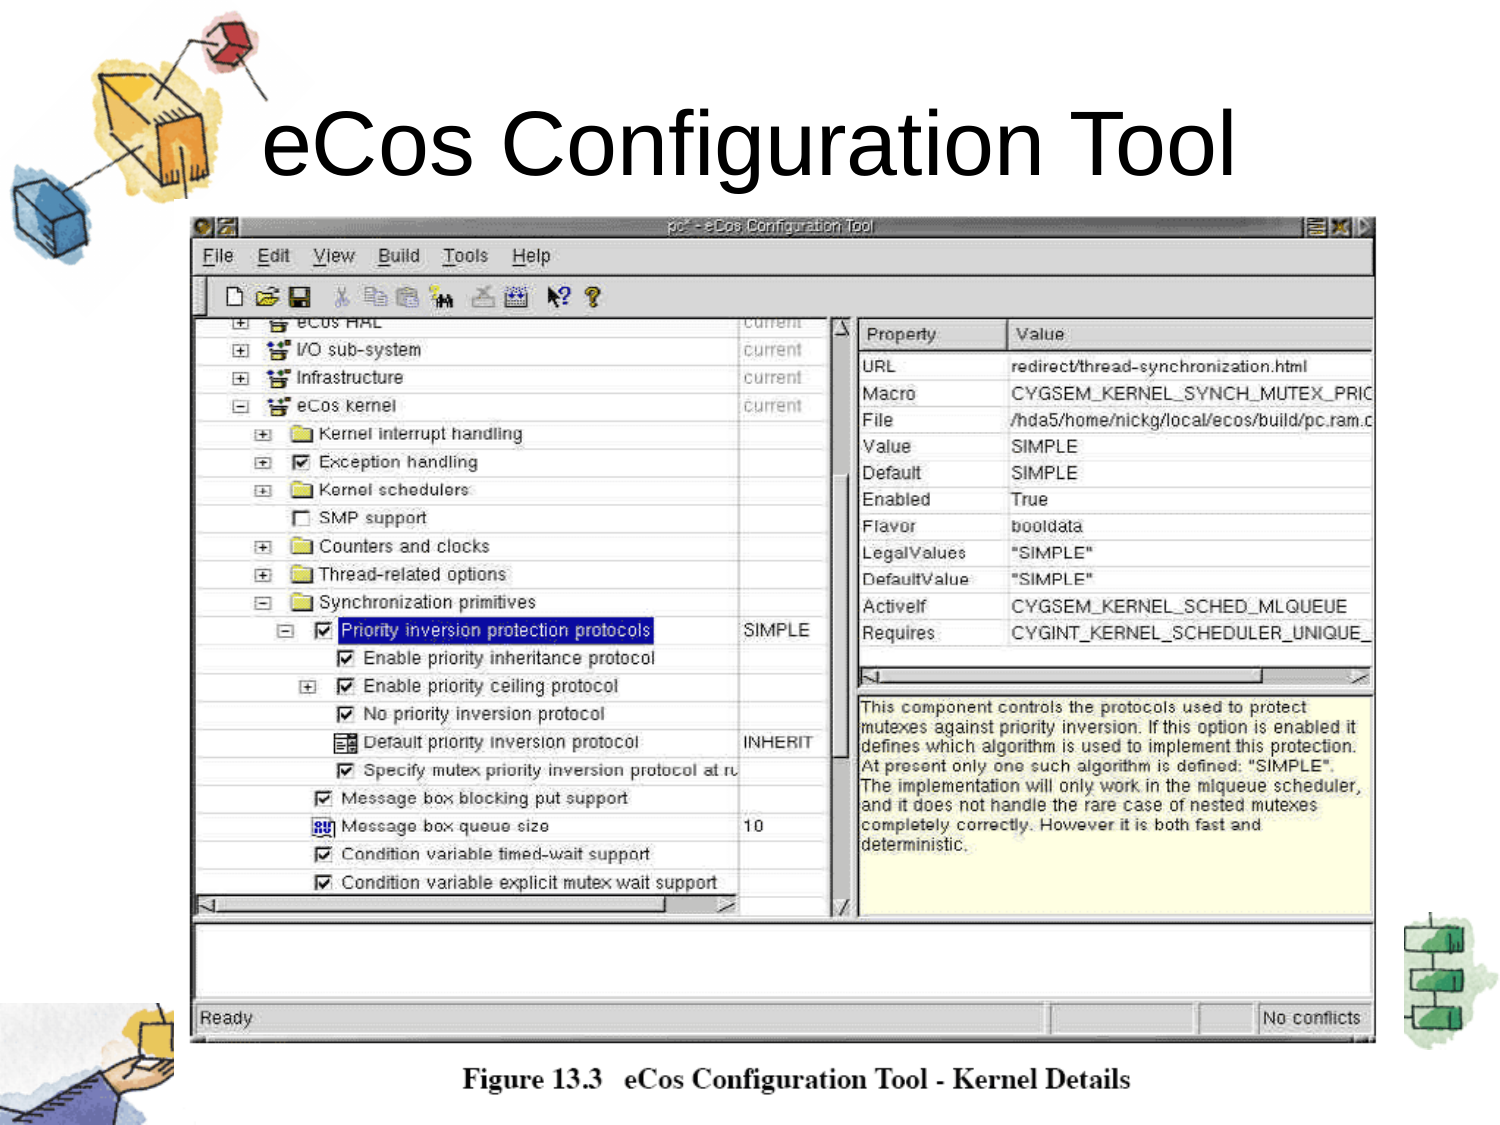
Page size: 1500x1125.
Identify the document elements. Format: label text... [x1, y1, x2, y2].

picture [114, 0, 274, 44]
title eCos Configuration Tool [74, 44, 1426, 233]
picture [1404, 912, 1500, 1050]
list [174, 199, 1404, 1105]
picture [0, 85, 167, 316]
picture [0, 1003, 196, 1125]
